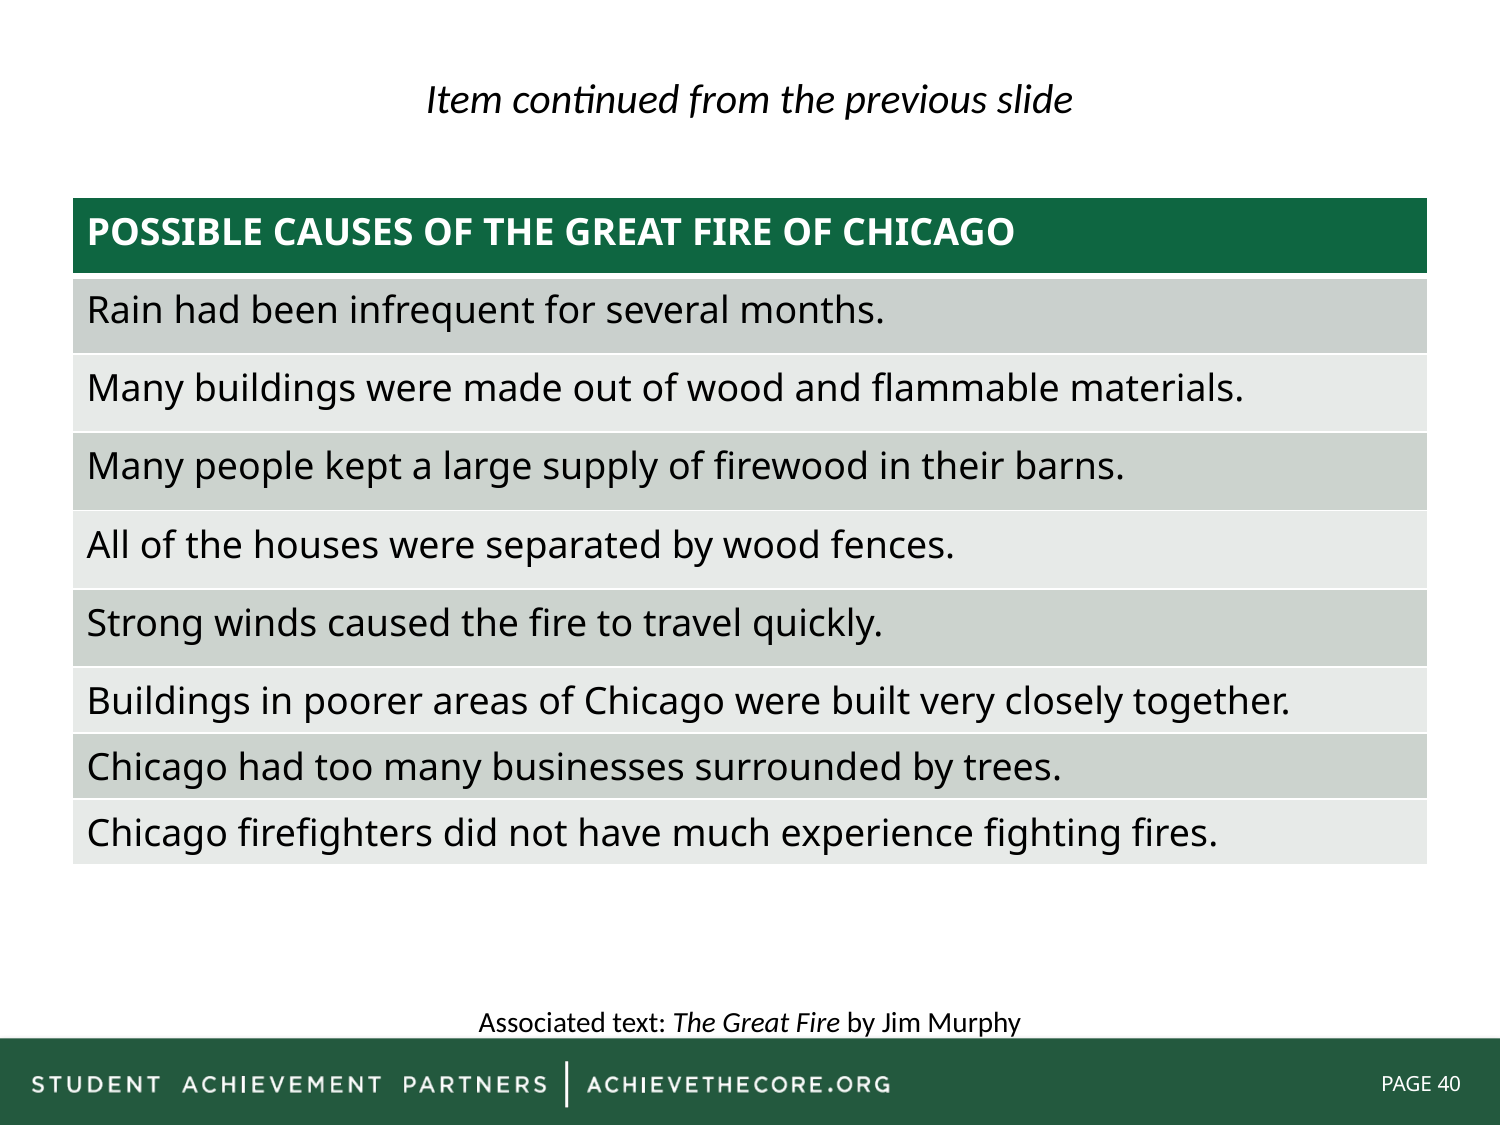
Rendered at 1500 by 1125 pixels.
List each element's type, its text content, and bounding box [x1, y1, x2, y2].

table_cell Strong winds caused the fire to travel quickly. [73, 590, 1427, 666]
list [0, 64, 1500, 848]
table_cell Chicago had too many businesses surrounded by trees. [73, 734, 1427, 798]
text_box Item continued from the previous slide [71, 64, 1429, 130]
table_cell Chicago firefighters did not have much experience fighting fires. [73, 800, 1427, 864]
text_box Associated text: The Great Fire by Jim Murphy [0, 995, 1500, 1046]
table_cell Many people kept a large supply of firewood in their barns. [73, 433, 1427, 510]
table_cell All of the houses were separated by wood fences. [73, 511, 1427, 588]
table_cell Buildings in poorer areas of Chicago were built very closely together. [73, 668, 1427, 732]
table_header POSSIBLE CAUSES OF THE GREAT FIRE OF CHICAGO [73, 198, 1427, 273]
table_cell Many buildings were made out of wood and flammable materials. [73, 355, 1427, 431]
table_cell Rain had been infrequent for several months. [73, 279, 1427, 353]
